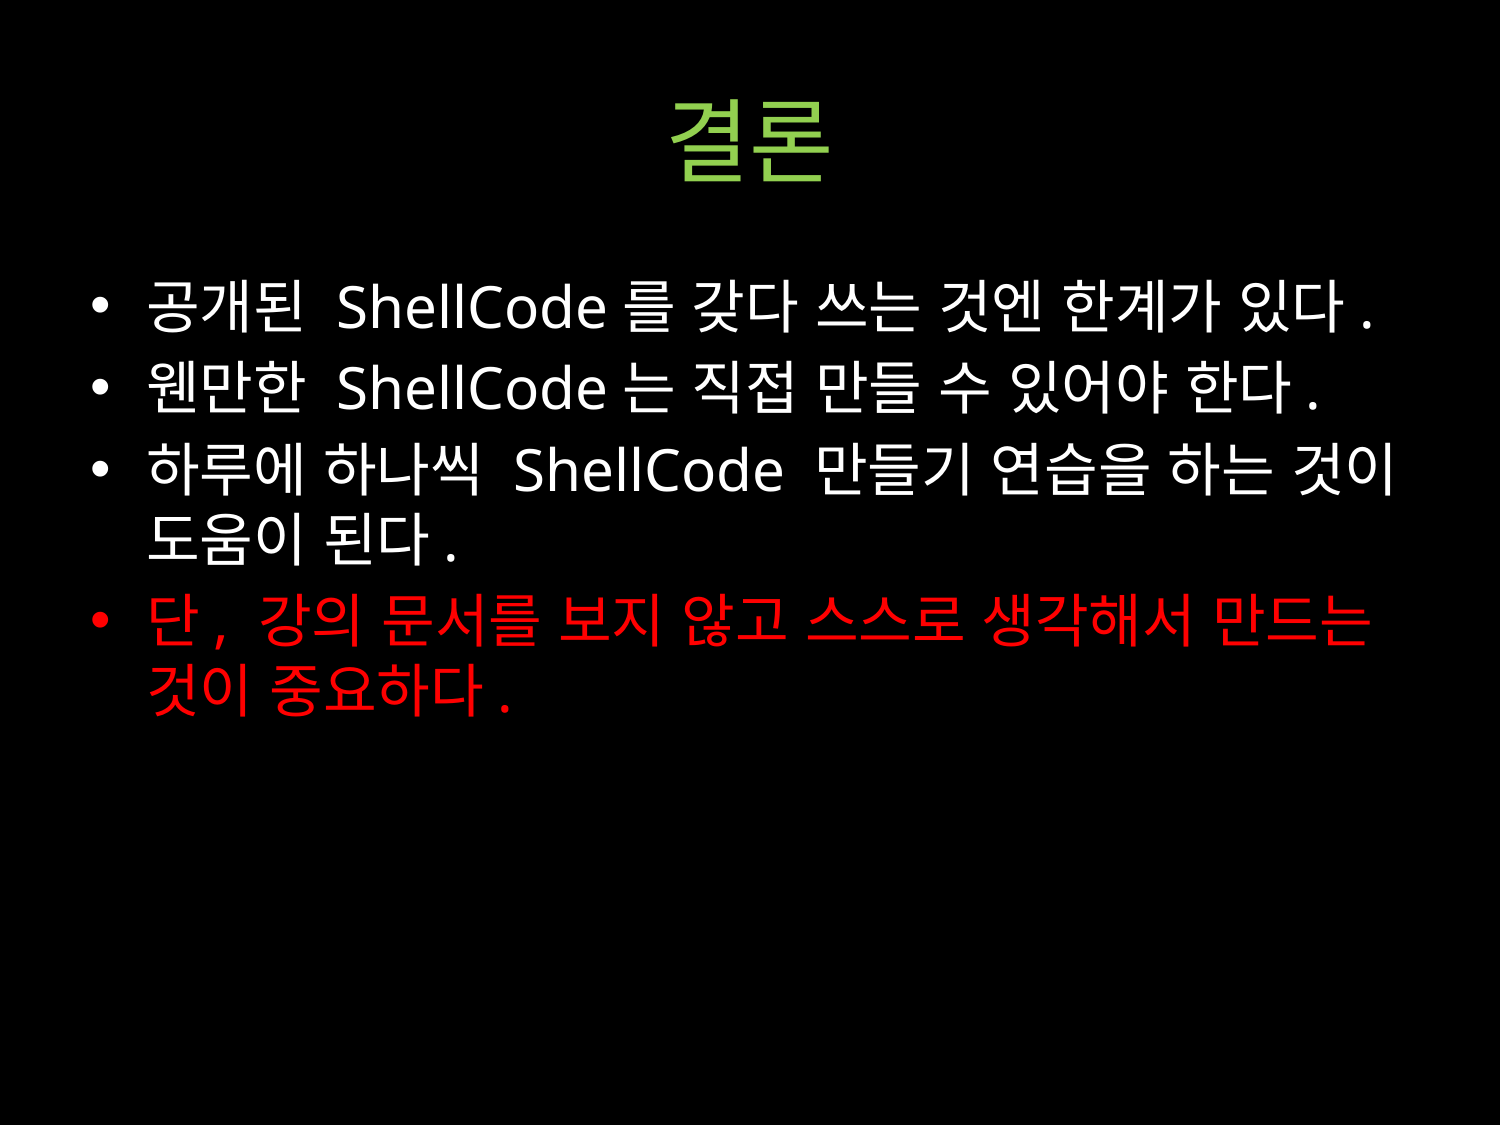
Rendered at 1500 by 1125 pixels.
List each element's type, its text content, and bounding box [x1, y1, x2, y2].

list 공개된 ShellCode를 갖다 쓰는 것엔 한계가 있다. 웬만한 ShellCode는 직접 만들 수 있어야 한다. 하루에 하나씩 ShellCode 만들기 연습을 하는 것이 도움이 된다. 단, 강의 문서를 보지 않고 스스로 생각해서 만드는 것이 중요하다. [75, 262, 1425, 1005]
title 결론 [75, 45, 1425, 233]
